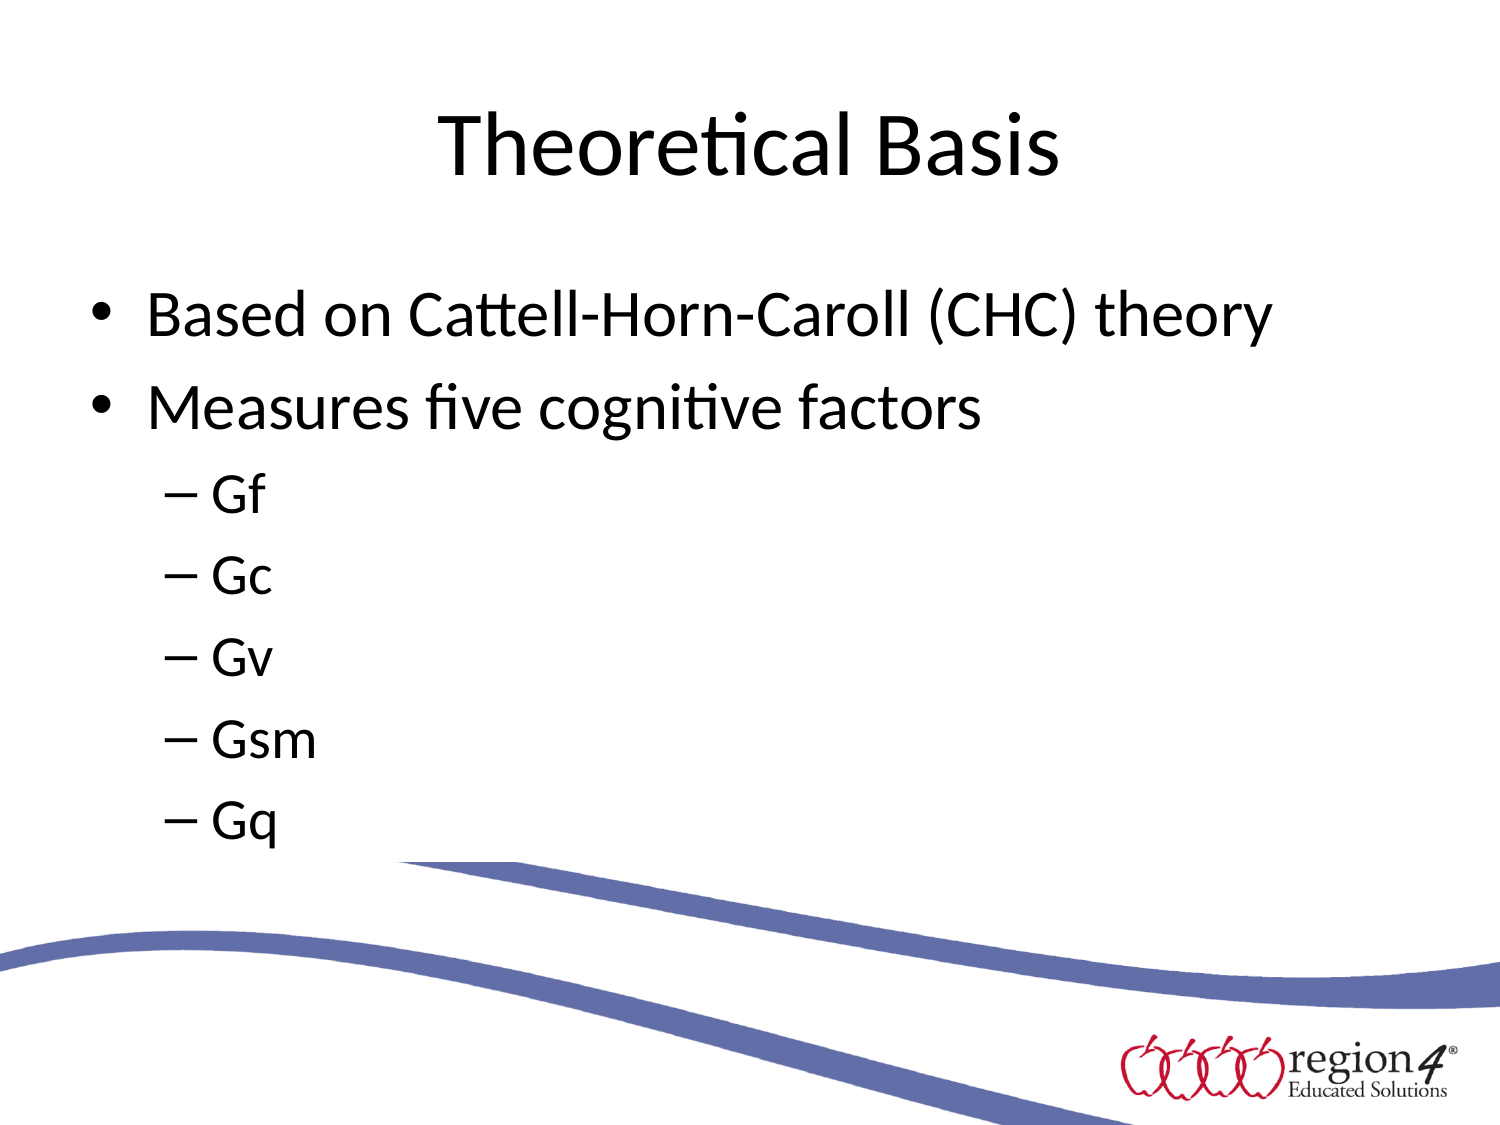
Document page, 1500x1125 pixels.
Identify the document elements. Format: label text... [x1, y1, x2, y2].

title Theoretical Basis [75, 45, 1425, 233]
picture [0, 862, 1500, 1125]
list Based on Cattell-Horn-Caroll (CHC) theory Measures five cognitive factors Gf Gc Gv Gsm Gq [75, 262, 1425, 1005]
